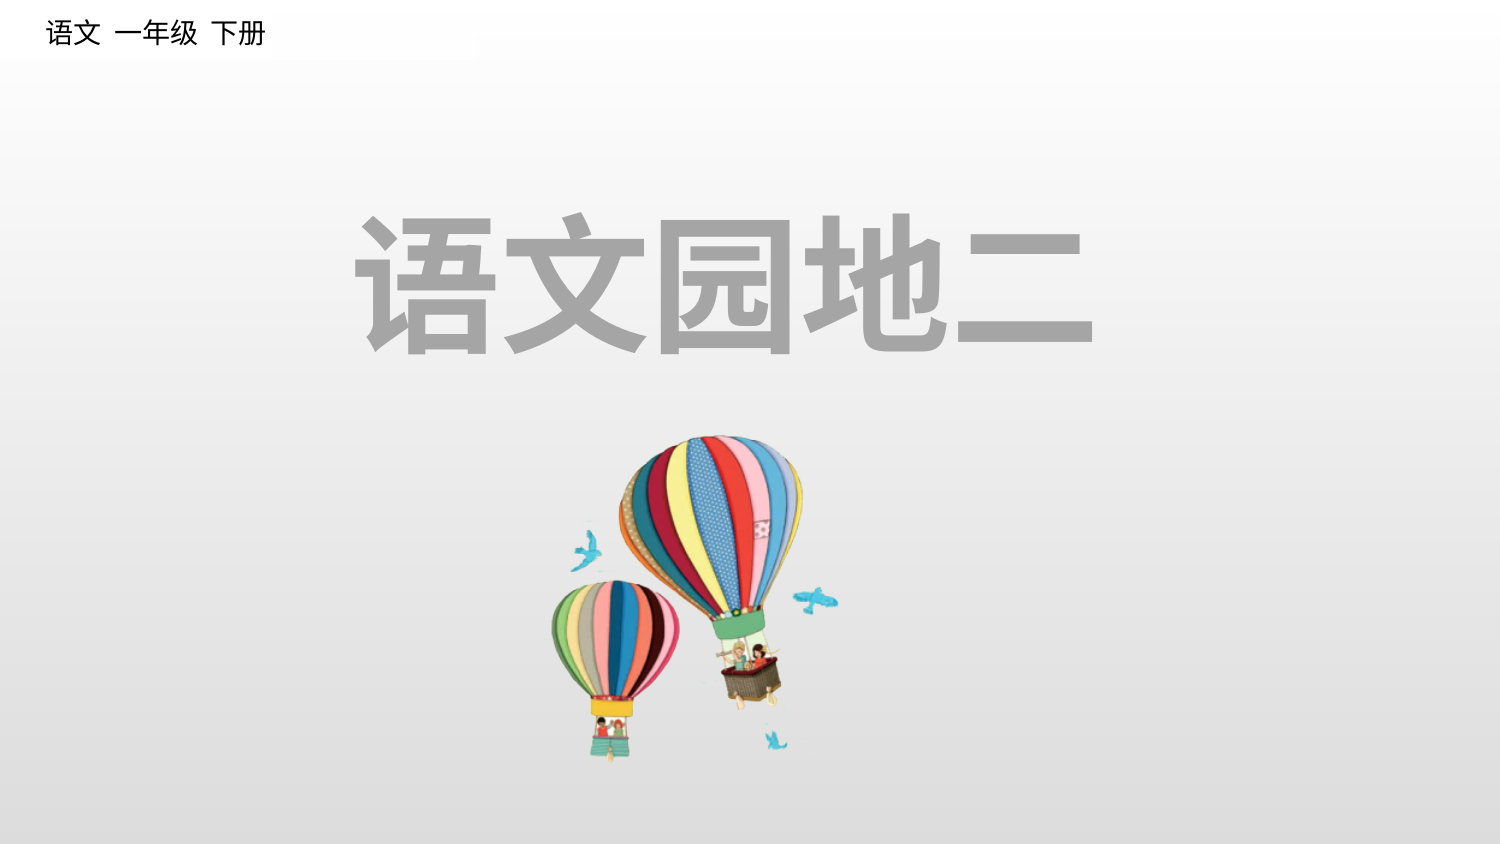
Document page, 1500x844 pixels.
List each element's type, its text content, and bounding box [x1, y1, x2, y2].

picture [466, 410, 916, 769]
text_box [0, 8, 679, 60]
text_box 语文园地二 [339, 185, 1358, 377]
